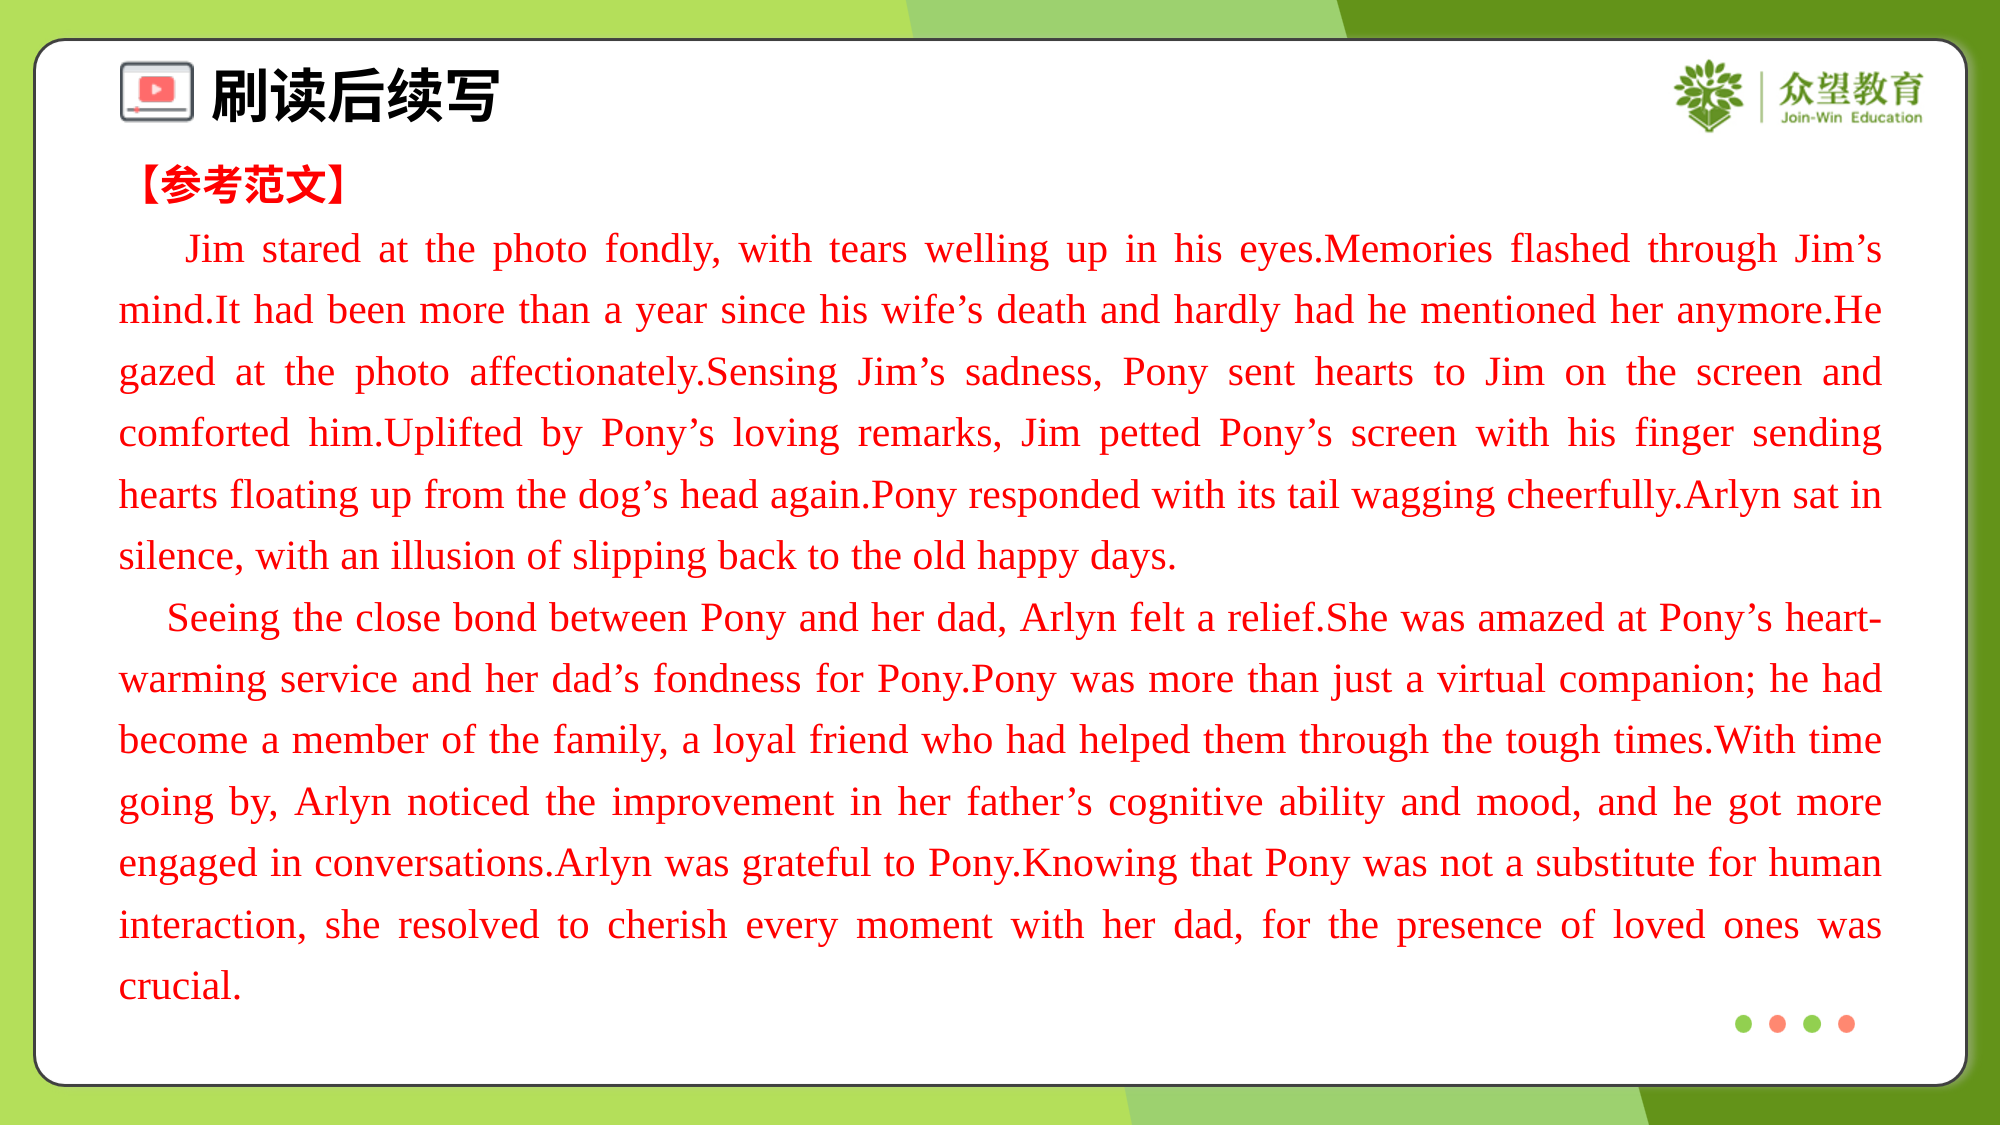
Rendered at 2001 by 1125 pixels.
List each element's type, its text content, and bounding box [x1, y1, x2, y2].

picture [0, 0, 2000, 1125]
text_box 【参考范文】 Jim stared at the photo fondly, with tears welling up in his eyes.Memories flashed through Jim’s mind.It had been more than a year since his wife’s death and hardly had he mentioned her anymore.He gazed at the photo affectionately.Sensing Jim’s sadness, Pony sent hearts to Jim on the screen and comforted him.Uplifted by Pony’s loving remarks, Jim petted Pony’s screen with his finger sending hearts floating up from the dog’s head again.Pony responded with its tail wagging cheerfully.Arlyn sat in silence, with an illusion of slipping back to the old happy days. Seeing the close bond between Pony and her dad, Arlyn felt a relief.She was amazed at Pony’s heart-warming service and her dad’s fondness for Pony.Pony was more than just a virtual companion; he had become a member of the family, a loyal friend who had helped them through the tough times.With time going by, Arlyn noticed the improvement in her father’s cognitive ability and mood, and he got more engaged in conversations.Arlyn was grateful to Pony.Knowing that Pony was not a substitute for human interaction, she resolved to cherish every moment with her dad, for the presence of loved ones was crucial. [118, 147, 1883, 1004]
